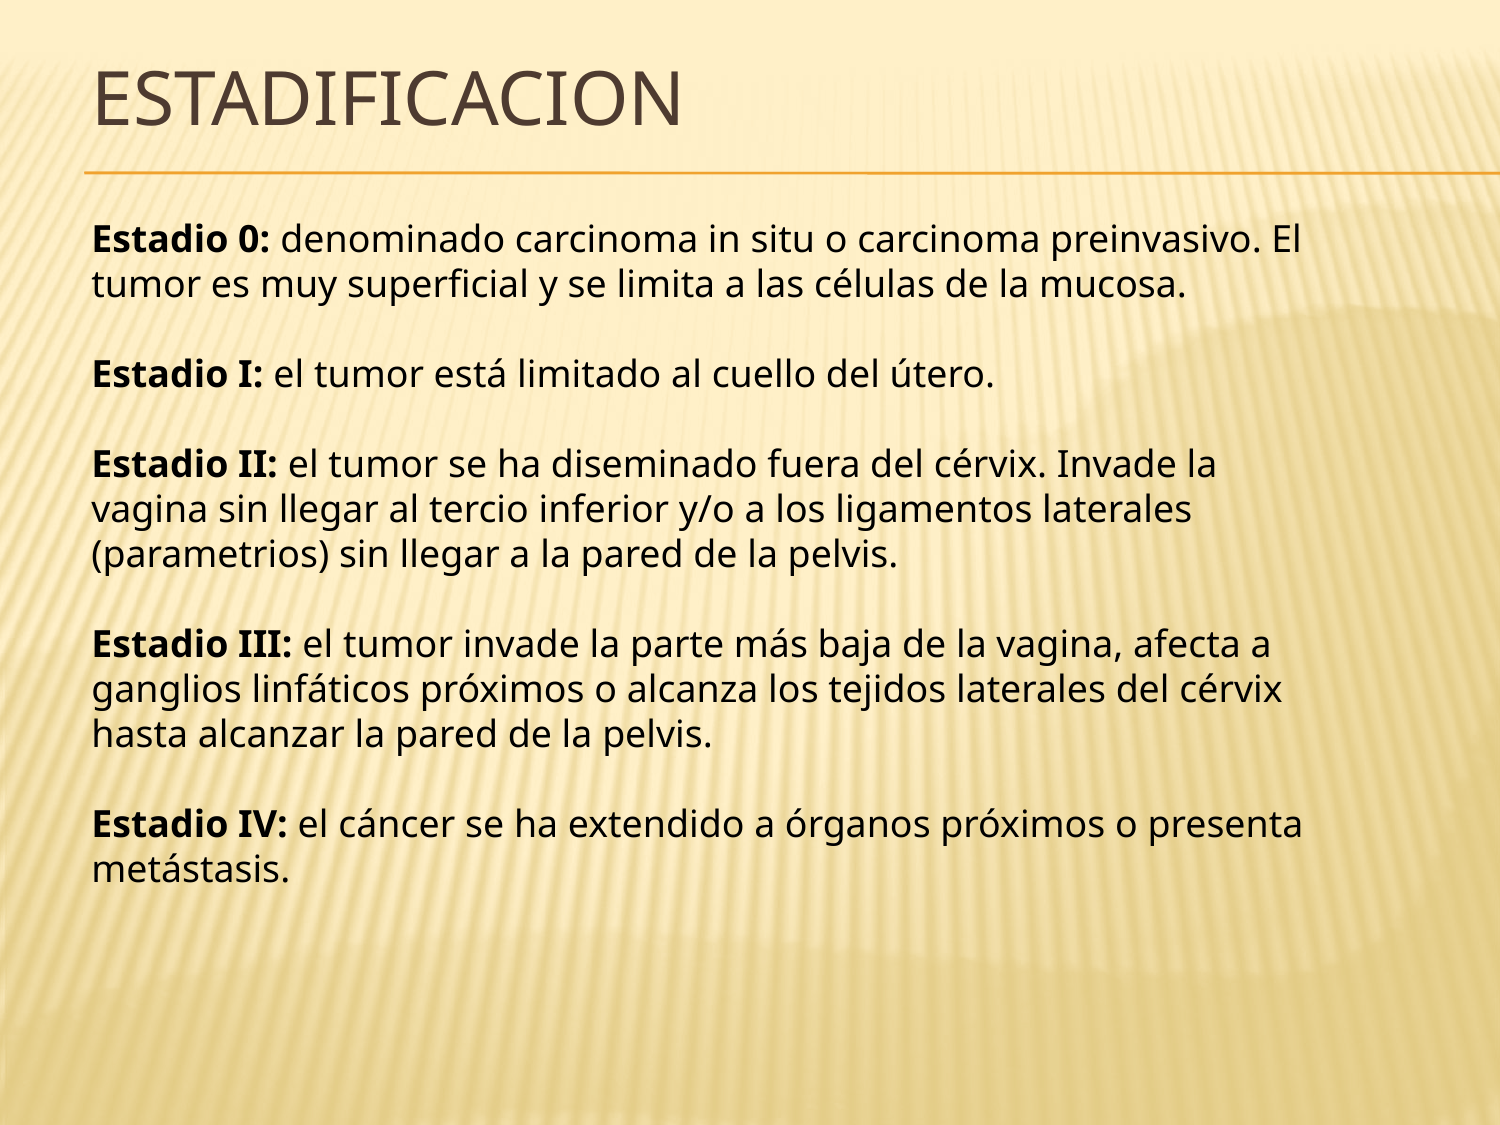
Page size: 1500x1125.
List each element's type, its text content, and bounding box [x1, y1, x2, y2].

title ESTADIFICACION [76, 19, 1427, 173]
text_box Estadio 0: denominado carcinoma in situ o carcinoma preinvasivo. El tumor es muy superficial y se limita a las células de la mucosa. Estadio I: el tumor está limitado al cuello del útero. Estadio II: el tumor se ha diseminado fuera del cérvix. Invade la vagina sin llegar al tercio inferior y/o a los ligamentos laterales (parametrios) sin llegar a la pared de la pelvis. Estadio III: el tumor invade la parte más baja de la vagina, afecta a ganglios linfáticos próximos o alcanza los tejidos laterales del cérvix hasta alcanzar la pared de la pelvis. Estadio IV: el cáncer se ha extendido a órganos próximos o presenta metástasis. [76, 208, 1329, 898]
